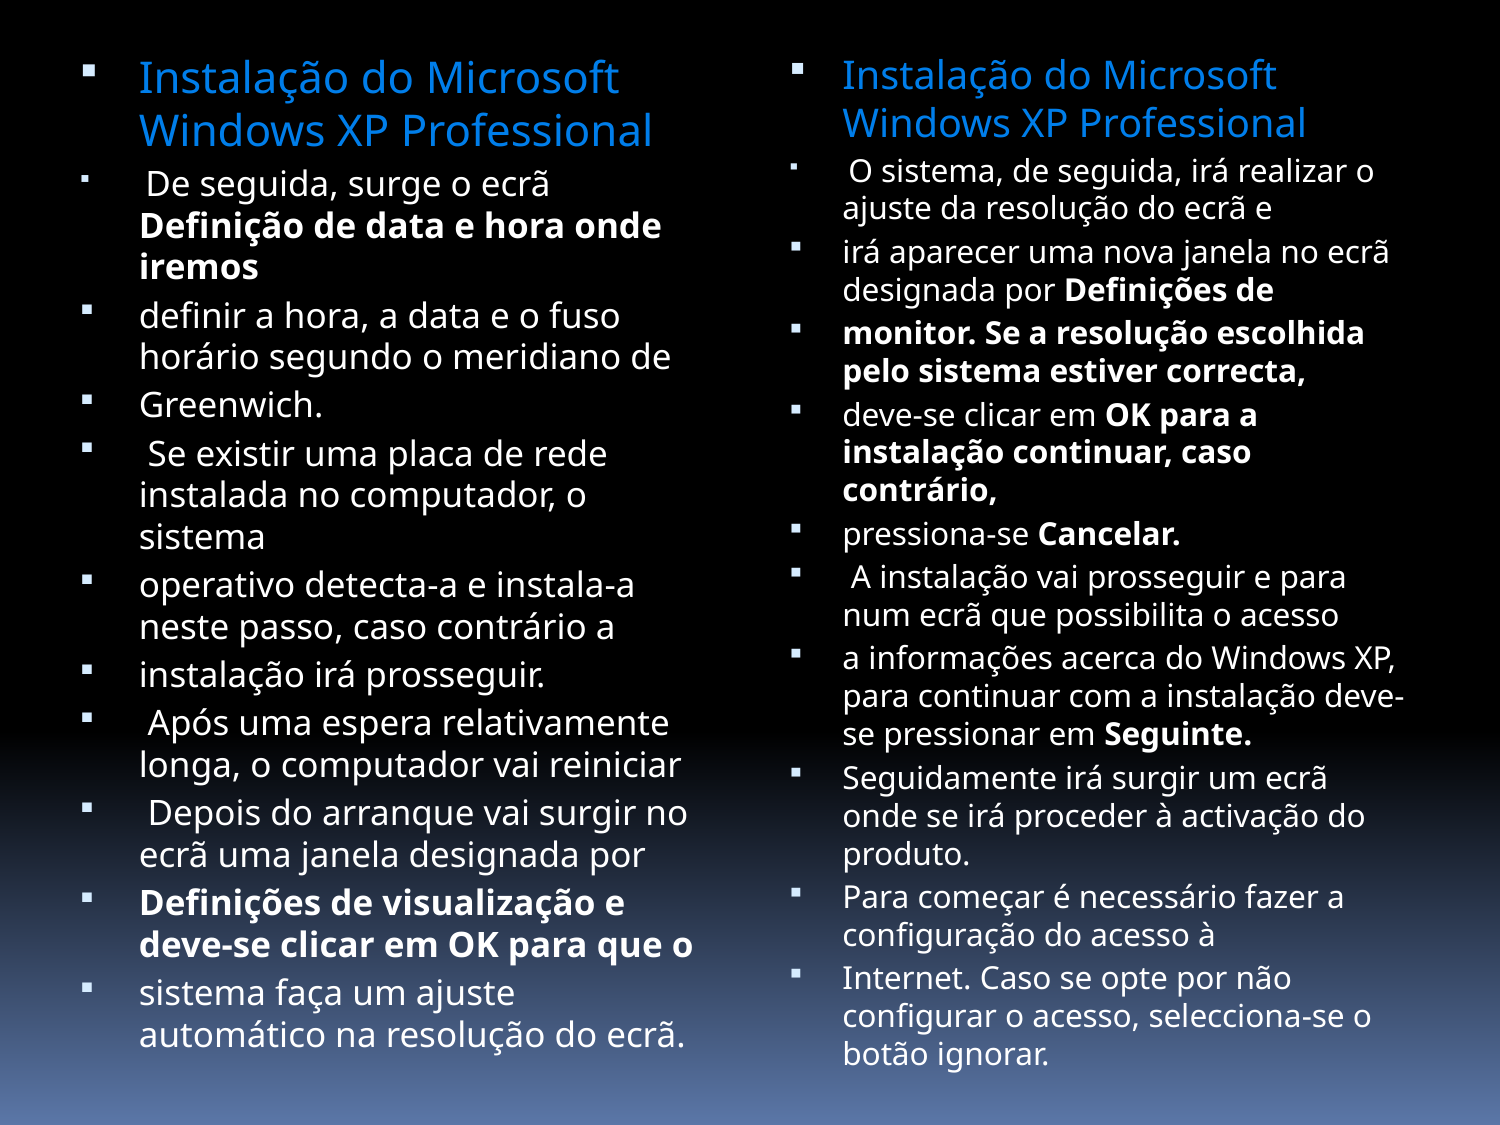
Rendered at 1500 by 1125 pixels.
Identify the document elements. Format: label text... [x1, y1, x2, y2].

list Instalação do Microsoft Windows XP Professional De seguida, surge o ecrã Definição de data e hora onde iremos definir a hora, a data e o fuso horário segundo o meridiano de Greenwich. Se existir uma placa de rede instalada no computador, o sistema operativo detecta-a e instala-a neste passo, caso contrário a instalação irá prosseguir. Após uma espera relativamente longa, o computador vai reiniciar Depois do arranque vai surgir no ecrã uma janela designada por Definições de visualização e deve-se clicar em OK para que o sistema faça um ajuste automático na resolução do ecrã. [53, 42, 716, 1094]
list Instalação do Microsoft Windows XP Professional O sistema, de seguida, irá realizar o ajuste da resolução do ecrã e irá aparecer uma nova janela no ecrã designada por Definições de monitor. Se a resolução escolhida pelo sistema estiver correcta, deve-se clicar em OK para a instalação continuar, caso contrário, pressiona-se Cancelar. A instalação vai prosseguir e para num ecrã que possibilita o acesso a informações acerca do Windows XP, para continuar com a instalação deve-se pressionar em Seguinte. Seguidamente irá surgir um ecrã onde se irá proceder à activação do produto. Para começar é necessário fazer a configuração do acesso à Internet. Caso se opte por não configurar o acesso, selecciona-se o botão ignorar. [763, 42, 1427, 1094]
